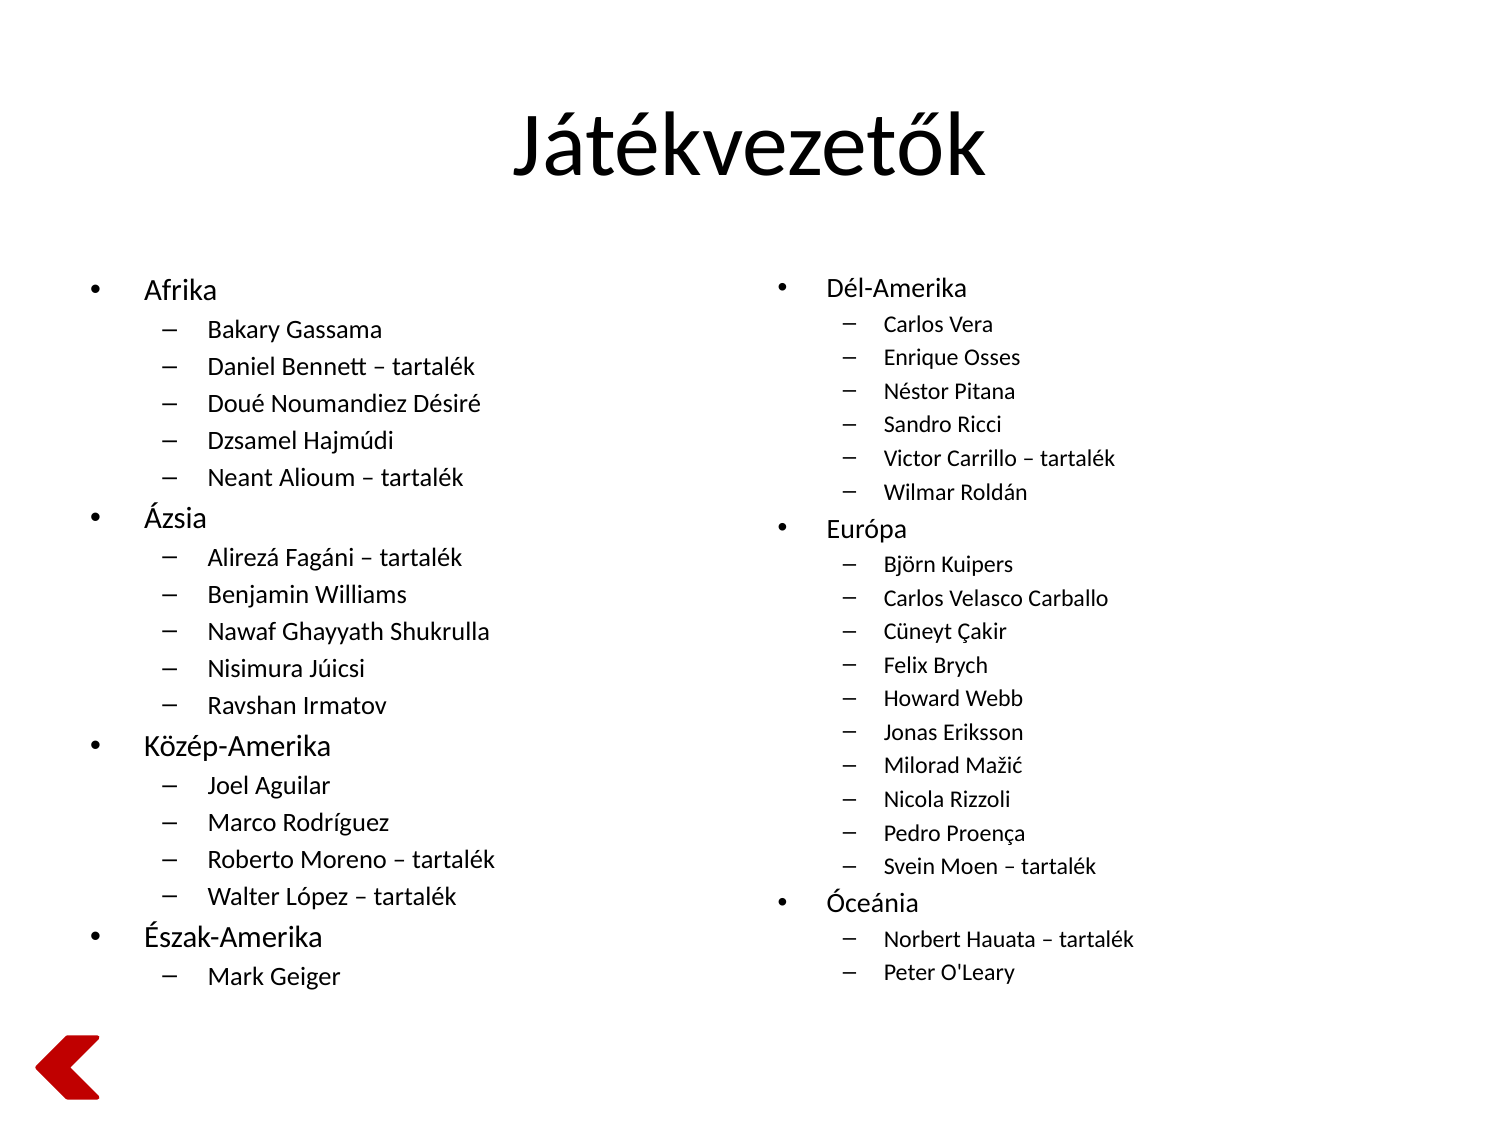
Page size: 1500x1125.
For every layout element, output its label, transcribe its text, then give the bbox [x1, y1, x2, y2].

list Dél-Amerika Carlos Vera Enrique Osses Néstor Pitana Sandro Ricci Victor Carrillo – tartalék Wilmar Roldán Európa Björn Kuipers Carlos Velasco Carballo Cüneyt Çakir Felix Brych Howard Webb Jonas Eriksson Milorad Mažić Nicola Rizzoli Pedro Proença Svein Moen – tartalék Óceánia Norbert Hauata – tartalék Peter O'Leary [762, 262, 1425, 1005]
text_box [35, 1035, 100, 1100]
list Afrika Bakary Gassama Daniel Bennett – tartalék Doué Noumandiez Désiré Dzsamel Hajmúdi Neant Alioum – tartalék Ázsia Alirezá Fagáni – tartalék Benjamin Williams Nawaf Ghayyath Shukrulla Nisimura Júicsi Ravshan Irmatov Közép-Amerika Joel Aguilar Marco Rodríguez Roberto Moreno – tartalék Walter López – tartalék Észak-Amerika Mark Geiger [75, 262, 738, 1005]
title Játékvezetők [75, 45, 1425, 233]
